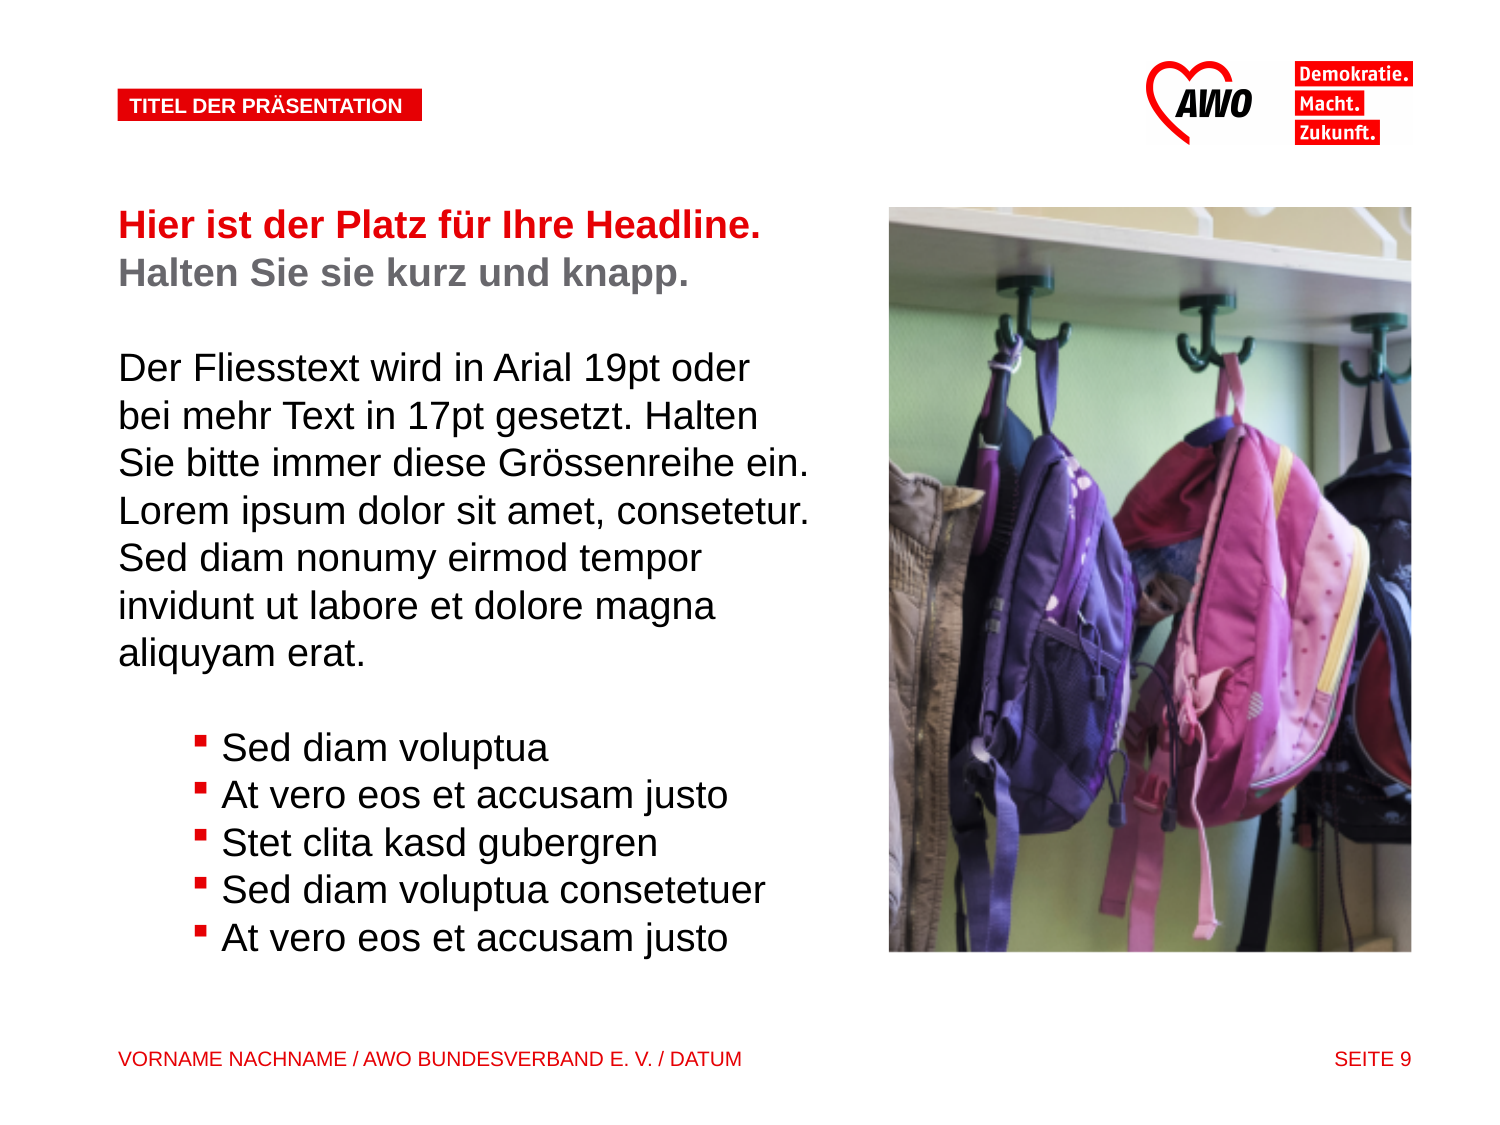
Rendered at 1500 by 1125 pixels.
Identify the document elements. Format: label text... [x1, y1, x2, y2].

footer VORNAME NACHNAME / AWO BUNDESVERBAND E. V. / DATUM [118, 1045, 1211, 1072]
picture [888, 206, 1412, 955]
slide_number SEITE 9 [1327, 1045, 1412, 1072]
list Titel der Präsentation [117, 88, 422, 121]
title Hier ist der Platz für Ihre Headline. Halten Sie sie kurz und knapp. [118, 199, 863, 296]
picture [1146, 61, 1413, 145]
list Der Fliesstext wird in Arial 19pt oder bei mehr Text in 17pt gesetzt. Halten Sie bitte immer diese Grössenreihe ein. Lorem ipsum dolor sit amet, consetetur. Sed diam nonumy eirmod tempor invidunt ut labore et dolore magna aliquyam erat. Sed diam voluptua At vero eos et accusam justo Stet clita kasd gubergren Sed diam voluptua consetetuer At vero eos et accusam justo [118, 342, 863, 962]
